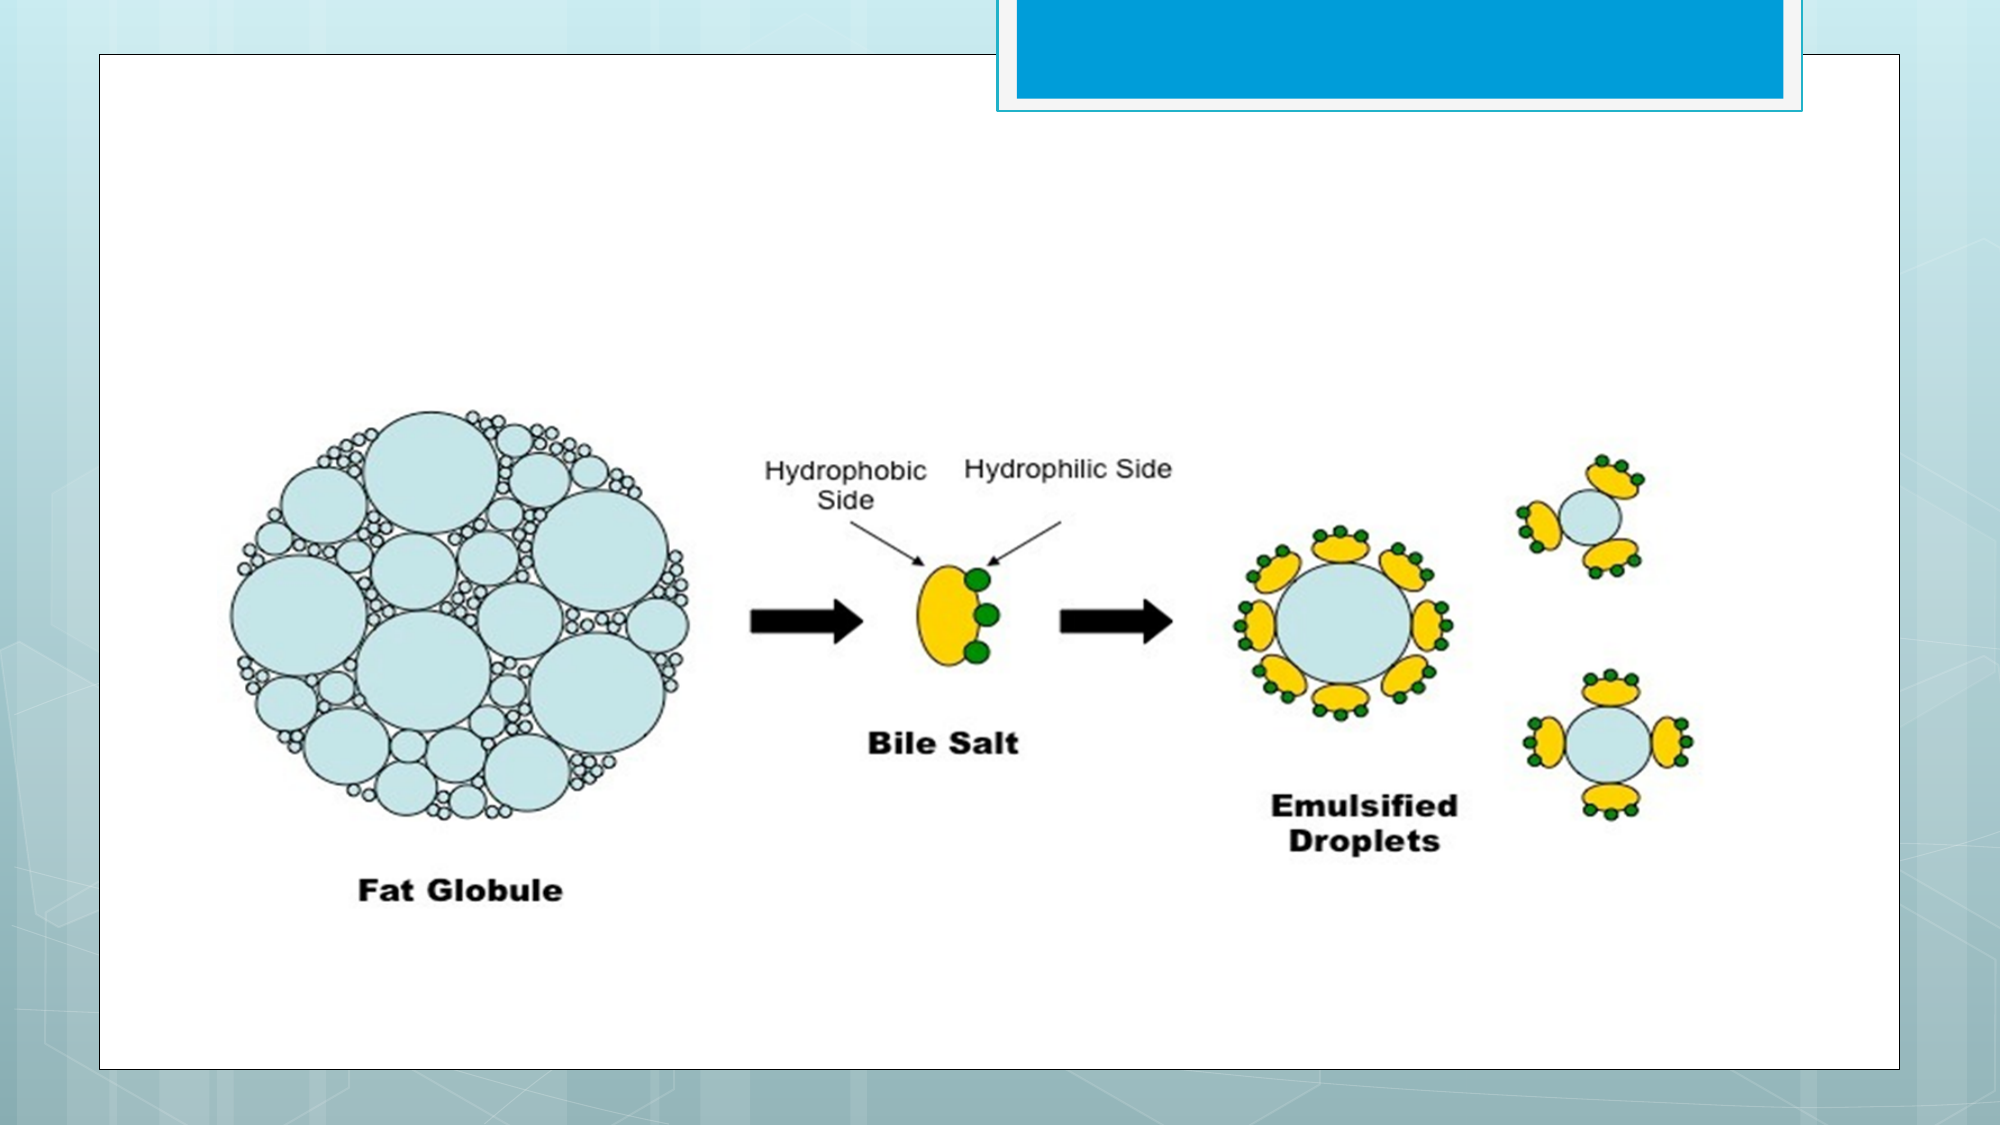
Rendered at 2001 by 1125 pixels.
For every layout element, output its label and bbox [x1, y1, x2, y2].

picture [216, 349, 1707, 936]
